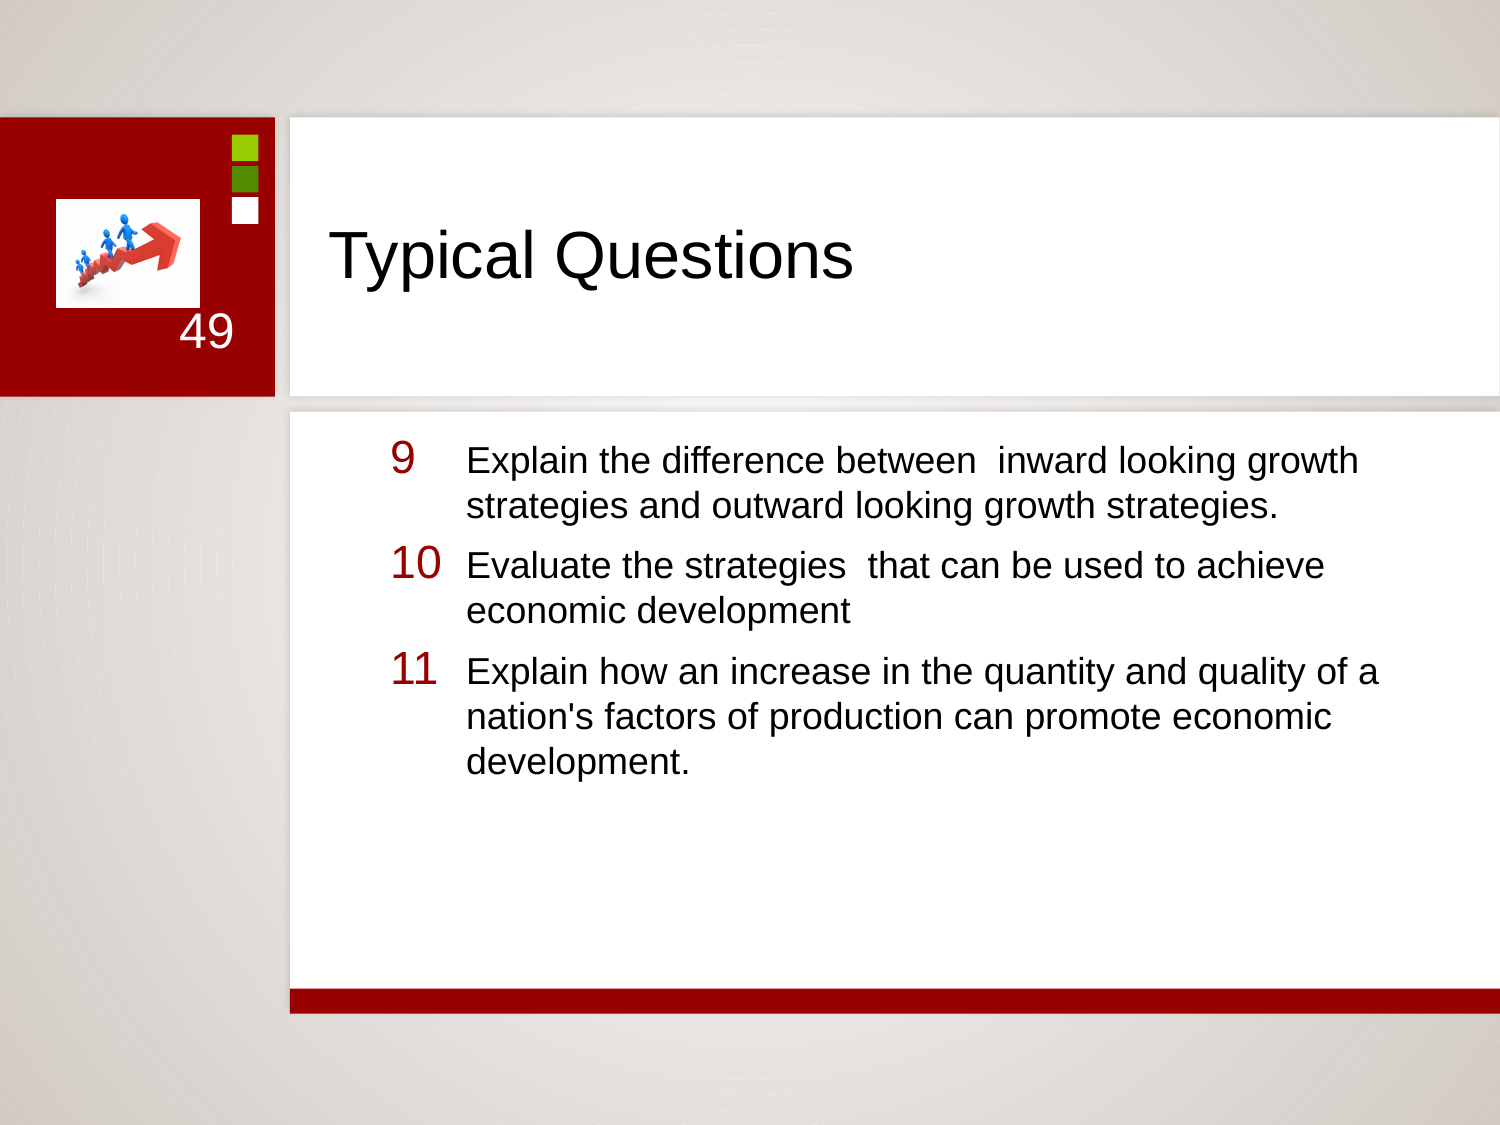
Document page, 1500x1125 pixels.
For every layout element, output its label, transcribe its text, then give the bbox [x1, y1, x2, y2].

title Typical Questions [313, 151, 1452, 380]
picture [56, 199, 201, 308]
slide_number 49 [57, 278, 250, 379]
list Explain the difference between inward looking growth strategies and outward looking growth strategies. Evaluate the strategies that can be used to achieve economic development Explain how an increase in the quantity and quality of a nation's factors of production can promote economic development. [313, 428, 1500, 900]
